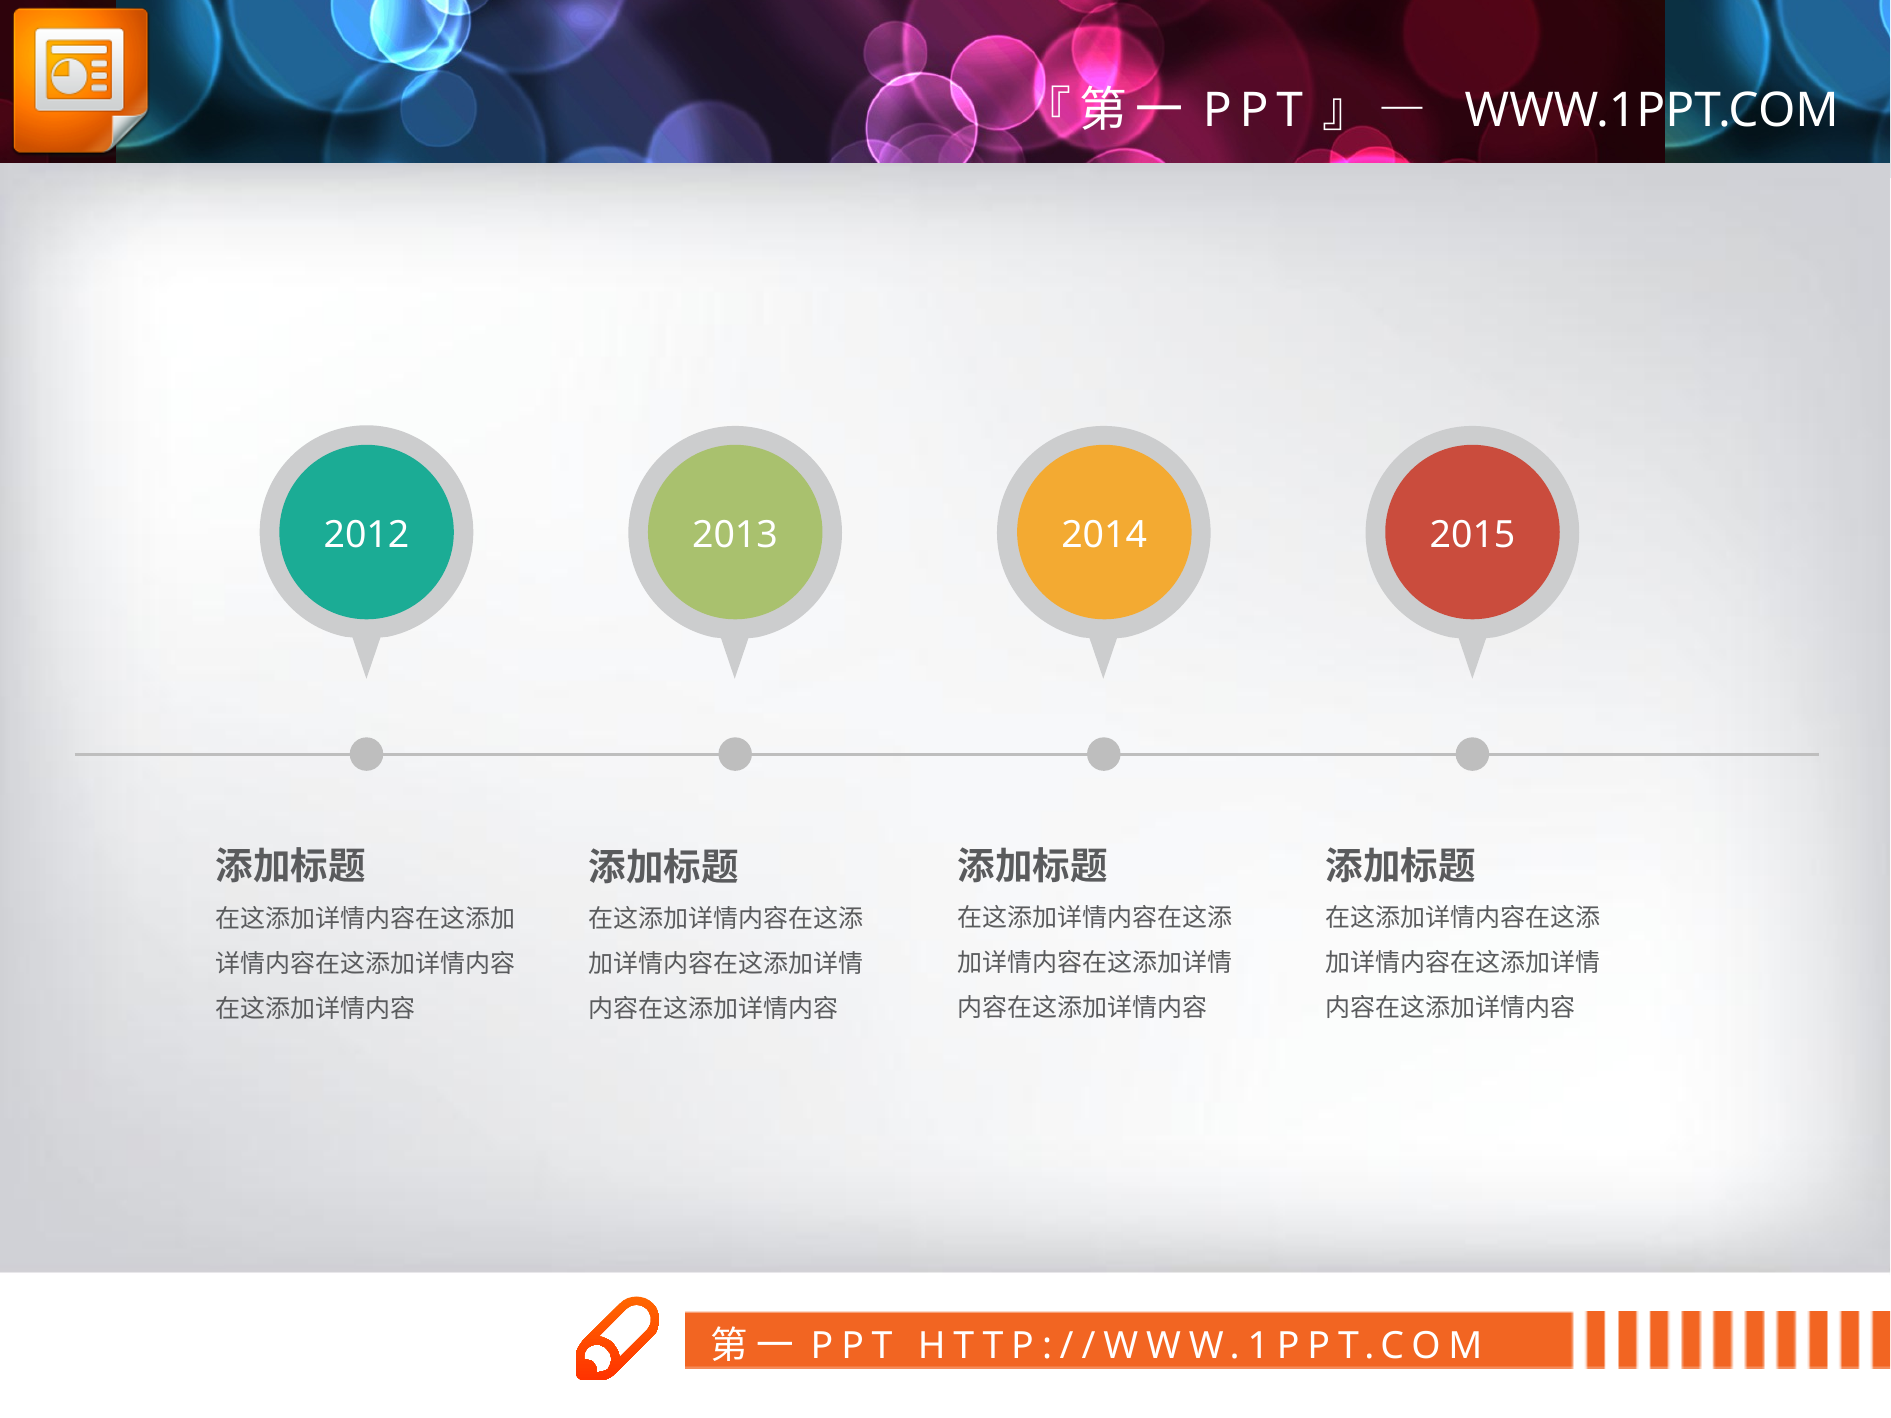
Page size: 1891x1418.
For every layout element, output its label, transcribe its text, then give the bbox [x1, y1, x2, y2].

text_box 添加标题 在这添加详情内容在这添加详情内容在这添加详情内容在这添加详情内容 [574, 812, 897, 1030]
picture [685, 1311, 1891, 1369]
text_box 添加标题 在这添加详情内容在这添加详情内容在这添加详情内容在这添加详情内容 [942, 811, 1265, 1029]
text_box 添加标题 在这添加详情内容在这添加详情内容在这添加详情内容在这添加详情内容 [1311, 811, 1634, 1029]
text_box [74, 737, 1820, 772]
text_box 添加标题 在这添加详情内容在这添加详情内容在这添加详情内容在这添加详情内容 [201, 812, 532, 1030]
picture [0, 0, 1891, 1275]
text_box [259, 424, 1580, 679]
